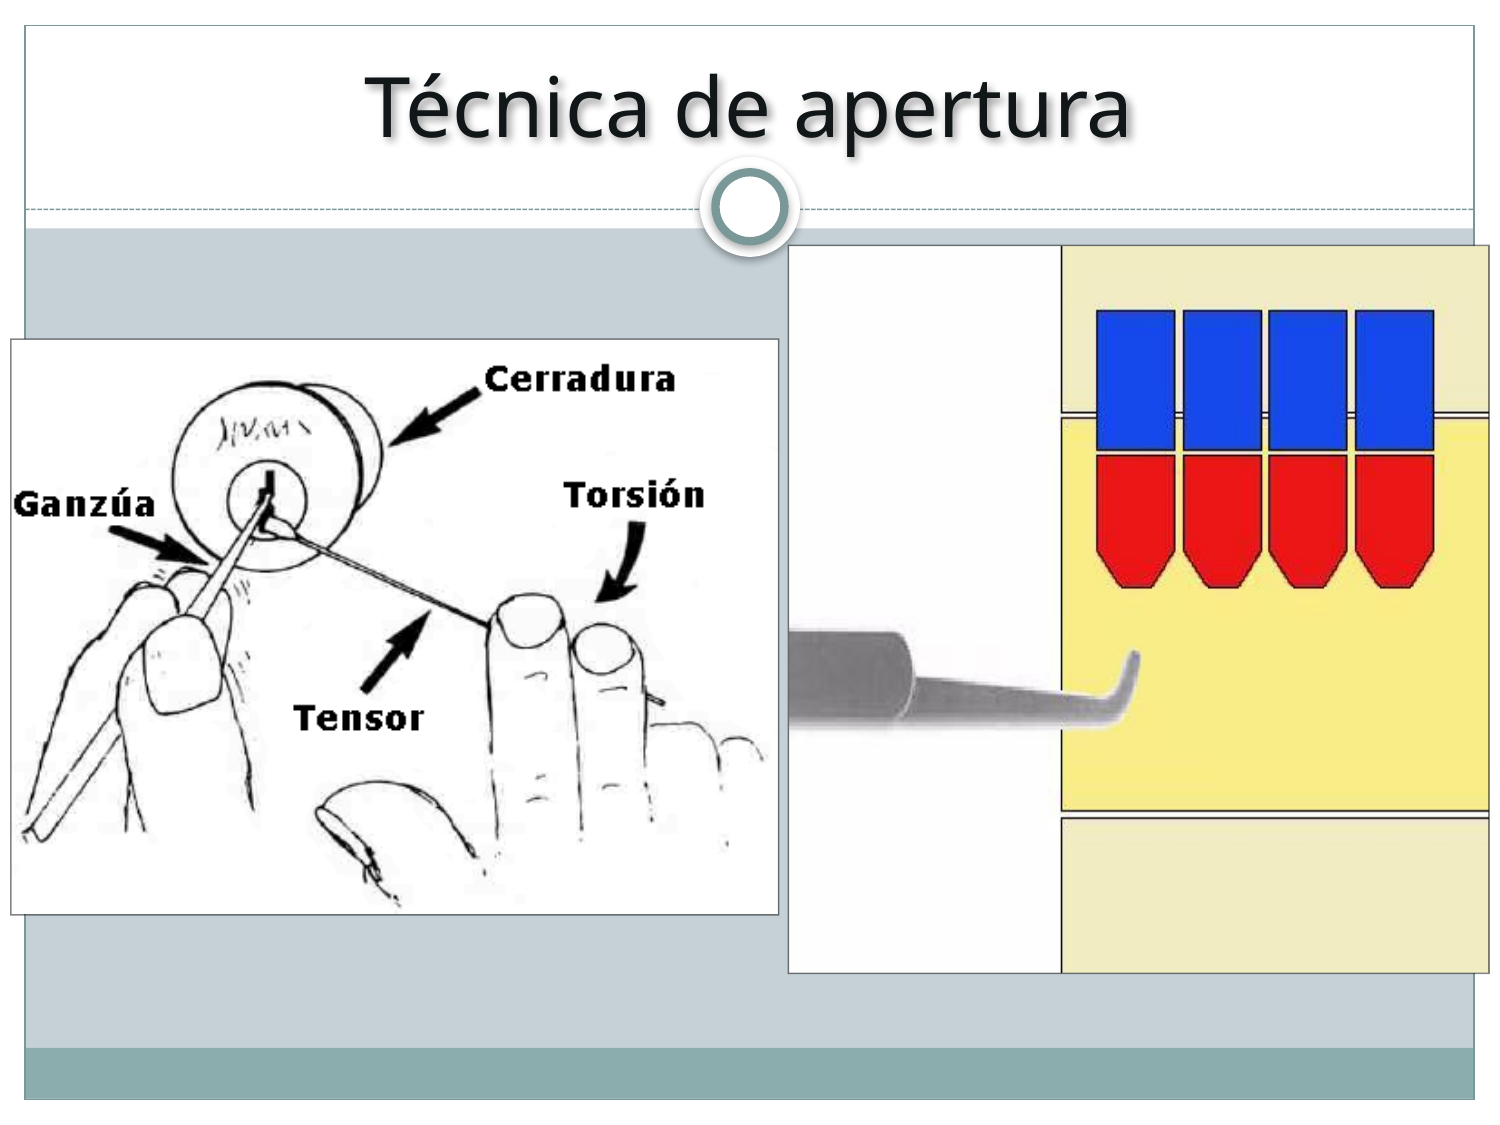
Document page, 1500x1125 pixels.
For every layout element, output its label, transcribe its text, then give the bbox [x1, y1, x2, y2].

picture [788, 245, 1489, 973]
picture [11, 339, 779, 915]
title Técnica de apertura [49, 37, 1450, 162]
